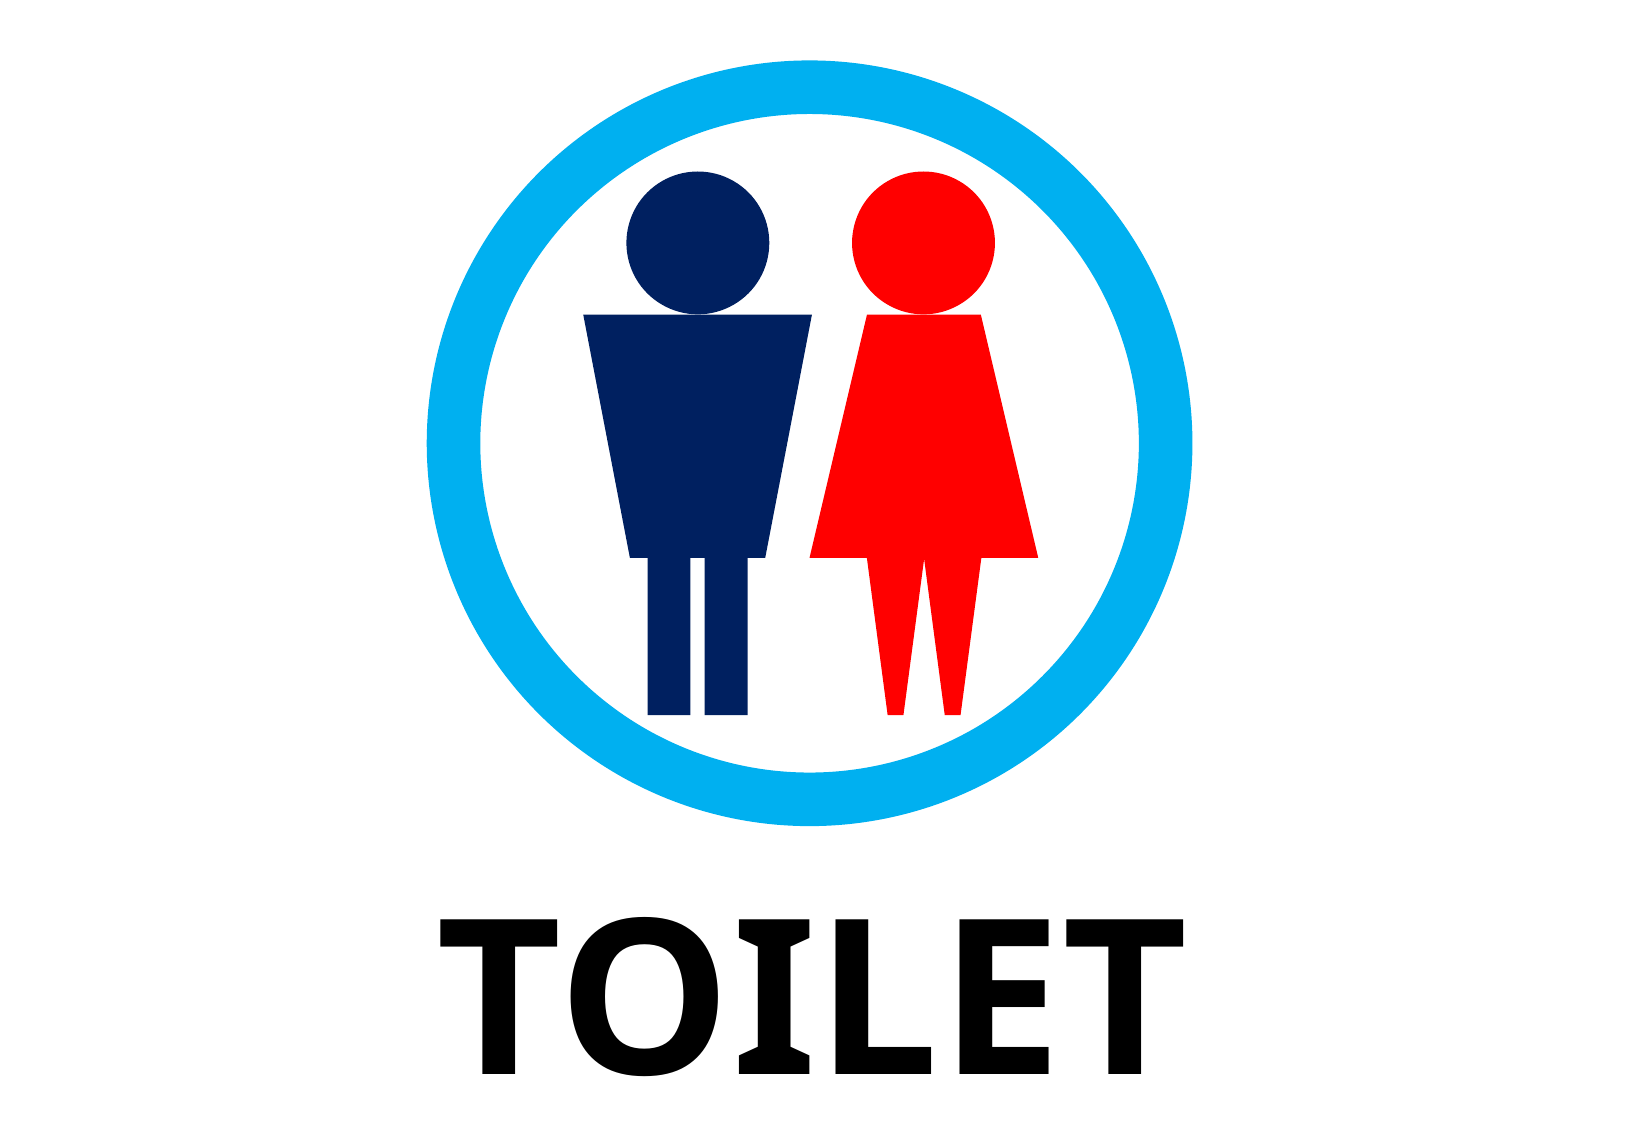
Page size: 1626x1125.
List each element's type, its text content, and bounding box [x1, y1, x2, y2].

text_box TOILET [0, 850, 1625, 1125]
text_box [426, 60, 1193, 827]
